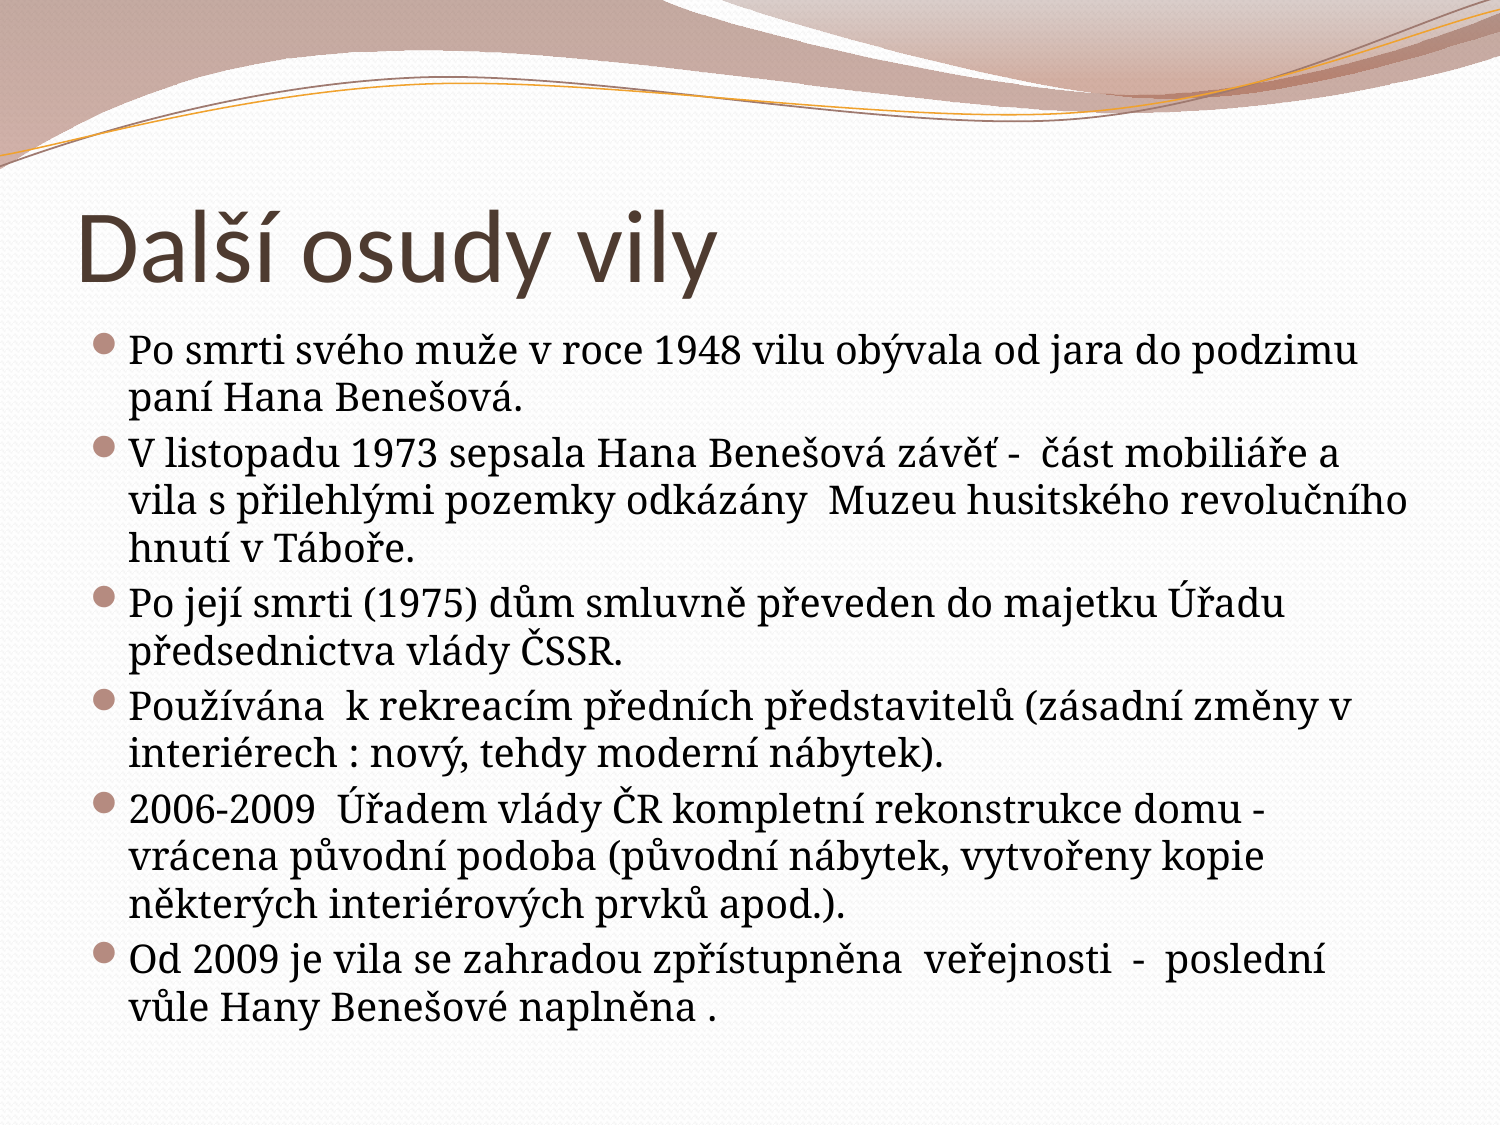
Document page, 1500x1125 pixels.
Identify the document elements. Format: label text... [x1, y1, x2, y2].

title Další osudy vily [74, 115, 1426, 304]
list Po smrti svého muže v roce 1948 vilu obývala od jara do podzimu paní Hana Benešová. V listopadu 1973 sepsala Hana Benešová závěť - část mobiliáře a vila s přilehlými pozemky odkázány Muzeu husitského revolučního hnutí v Táboře. Po její smrti (1975) dům smluvně převeden do majetku Úřadu předsednictva vlády ČSSR. Používána k rekreacím předních představitelů (zásadní změny v interiérech : nový, tehdy moderní nábytek). 2006-2009 Úřadem vlády ČR kompletní rekonstrukce domu - vrácena původní podoba (původní nábytek, vytvořeny kopie některých interiérových prvků apod.). Od 2009 je vila se zahradou zpřístupněna veřejnosti - poslední vůle Hany Benešové naplněna . [74, 317, 1426, 1038]
